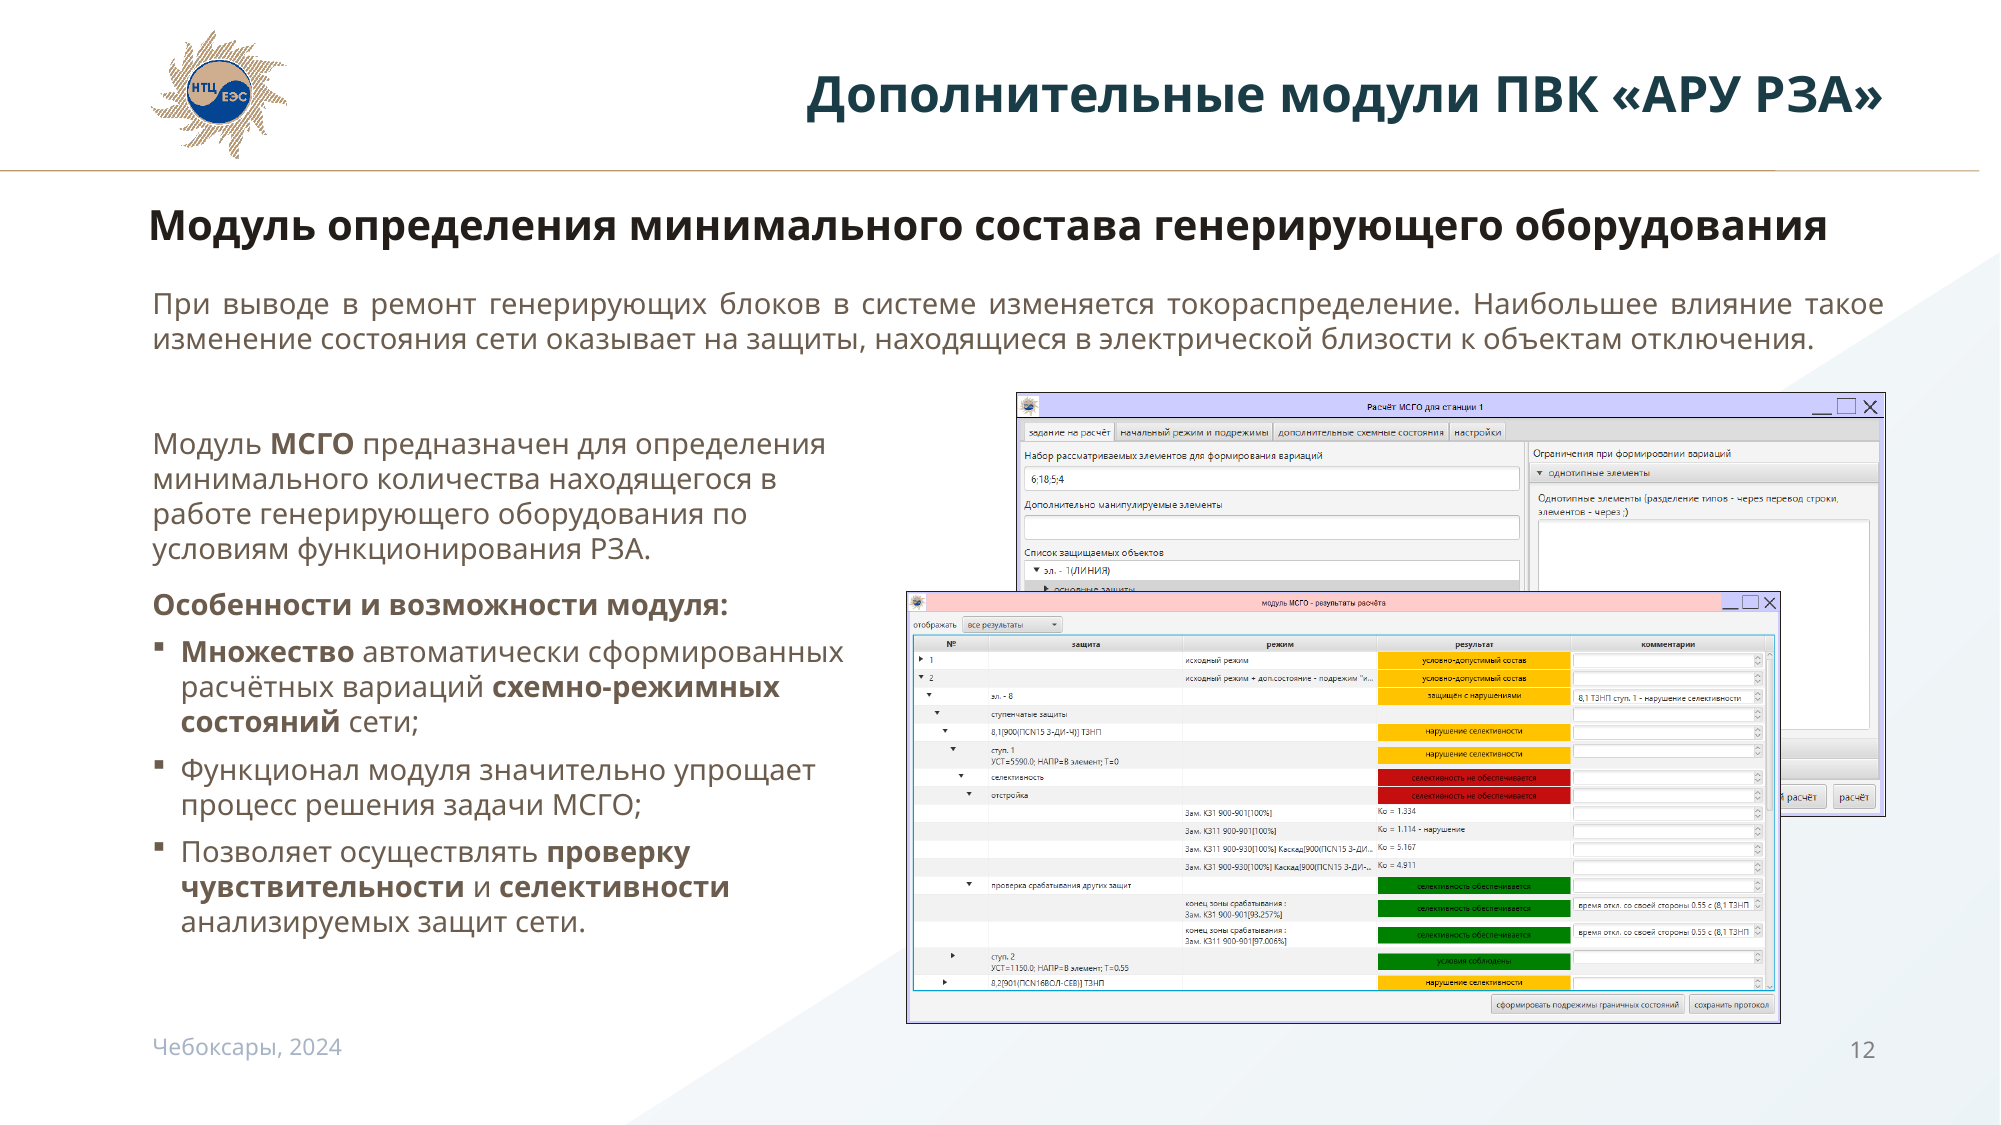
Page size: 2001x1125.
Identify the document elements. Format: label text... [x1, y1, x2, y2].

text_box Чебоксары, 2024 [152, 1031, 832, 1070]
text_box Дополнительные модули ПВК «АРУ РЗА» [359, 56, 1885, 130]
title Модуль определения минимального состава генерирующего оборудования [147, 198, 1886, 276]
text_box Модуль МСГО предназначен для определения минимального количества находящегося в работе генерирующего оборудования по условиям функционирования РЗА. Особенности и возможности модуля: Множество автоматически сформированных расчётных вариаций схемно-режимных состояний сети; Функционал модуля значительно упрощает процесс решения задачи МСГО; Позволяет осуществлять проверку чувствительности и селективности анализируемых защит сети. [152, 425, 857, 969]
list При выводе в ремонт генерирующих блоков в системе изменяется токораспределение. Наибольшее влияние такое изменение состояния сети оказывает на защиты, находящиеся в электрической близости к объектам отключения. [152, 285, 1886, 382]
picture [149, 28, 287, 162]
picture [906, 392, 1886, 1024]
slide_number 12 [1685, 1031, 1877, 1071]
